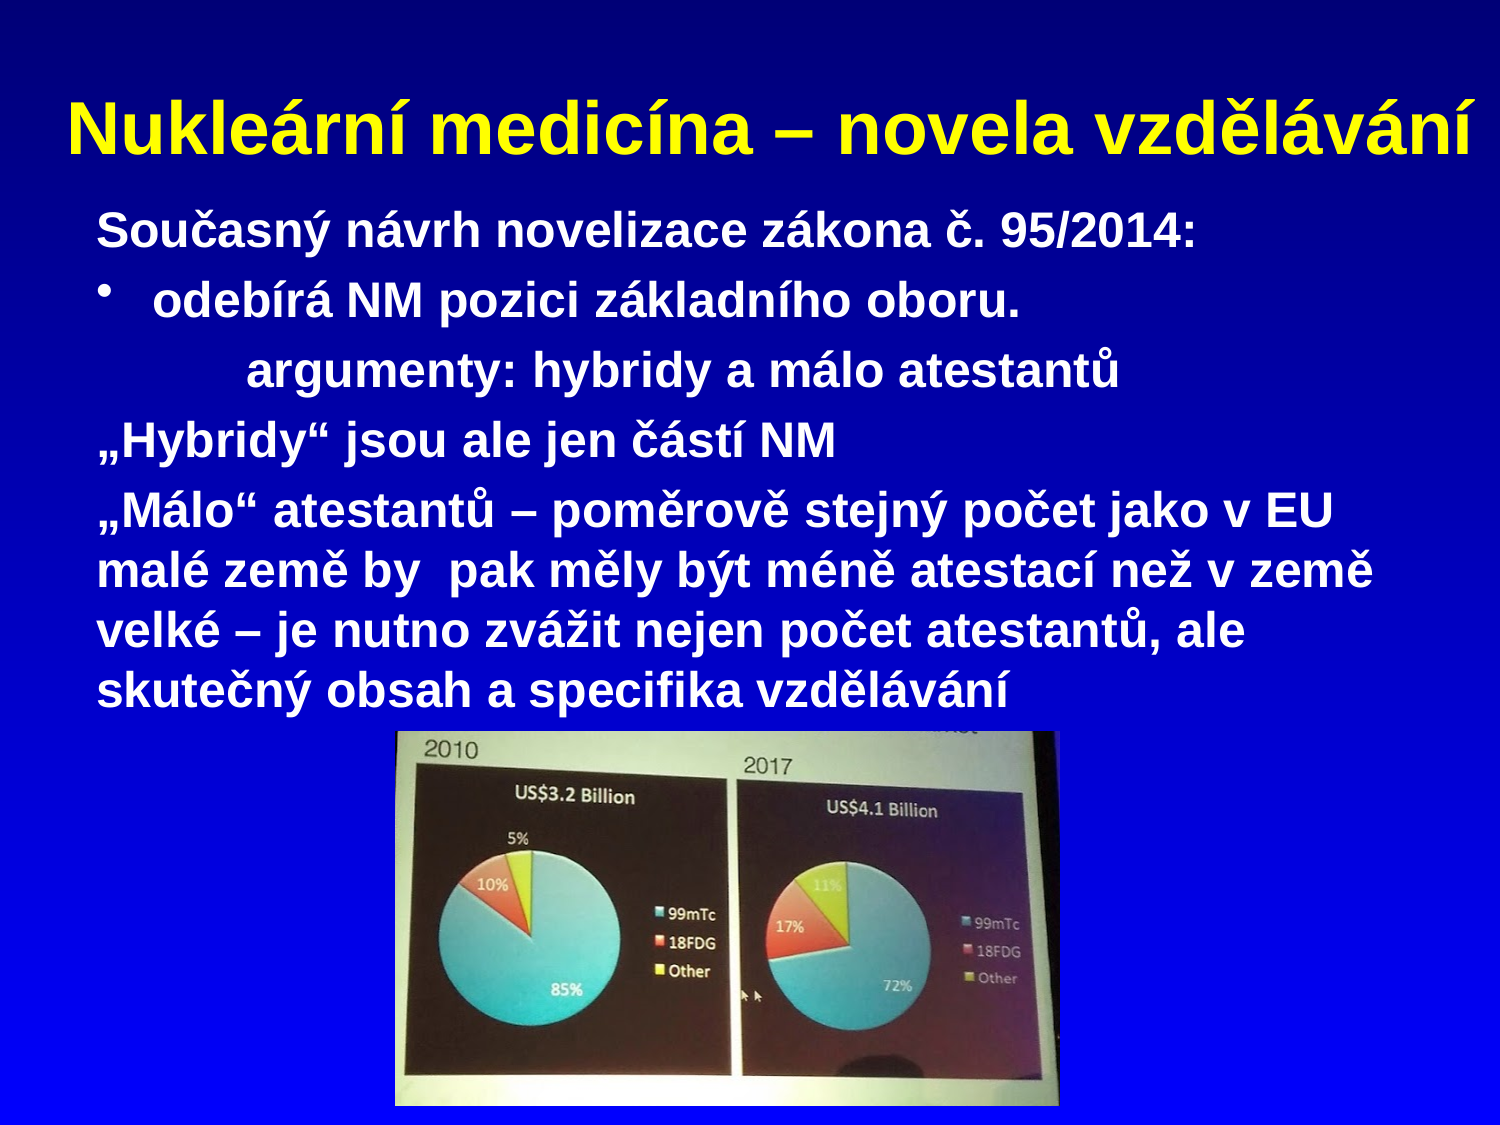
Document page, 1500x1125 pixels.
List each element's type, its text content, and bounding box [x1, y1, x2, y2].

text_box Nukleární medicína – novela vzdělávání [41, 30, 1500, 219]
list Současný návrh novelizace zákona č. 95/2014: odebírá NM pozici základního oboru. argumenty: hybridy a málo atestantů „Hybridy“ jsou ale jen částí NM „Málo“ atestantů – poměrově stejný počet jako v EU malé země by pak měly být méně atestací než v země velké – je nutno zvážit nejen počet atestantů, ale skutečný obsah a specifika vzdělávání [81, 219, 1421, 932]
picture [395, 731, 1060, 1107]
